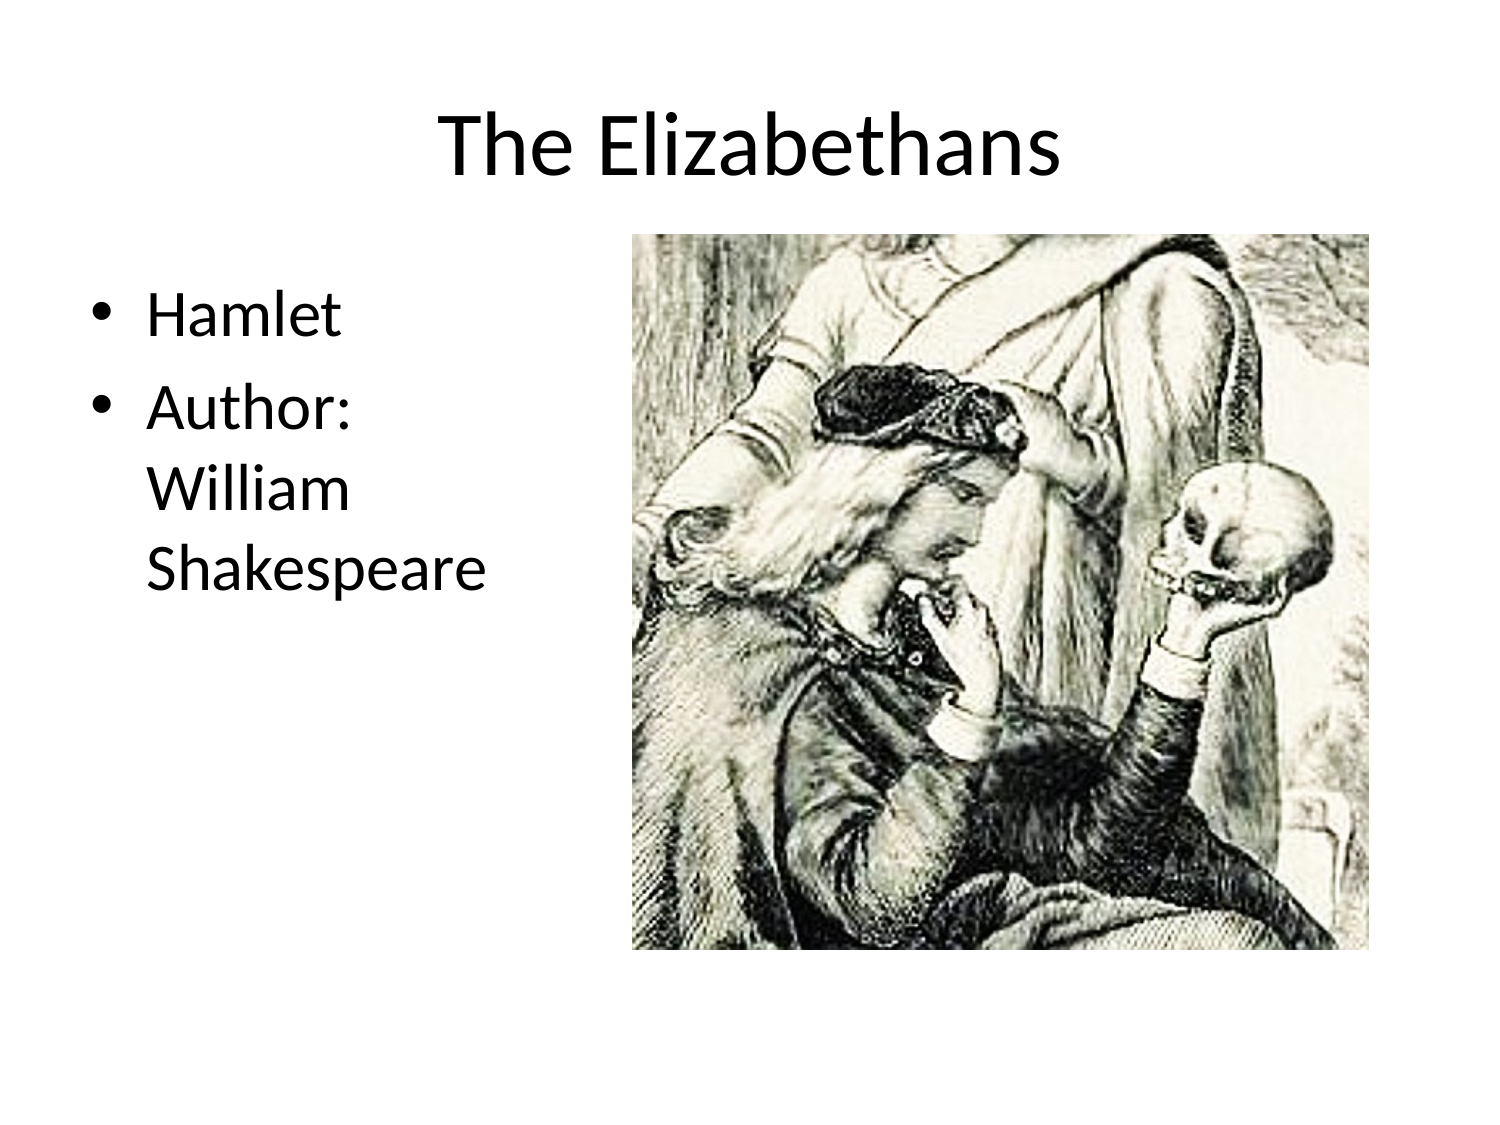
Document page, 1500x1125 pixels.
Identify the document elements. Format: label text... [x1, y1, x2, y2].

list Hamlet Author: William Shakespeare [75, 262, 575, 1005]
picture [632, 234, 1369, 950]
title The Elizabethans [75, 45, 1425, 233]
